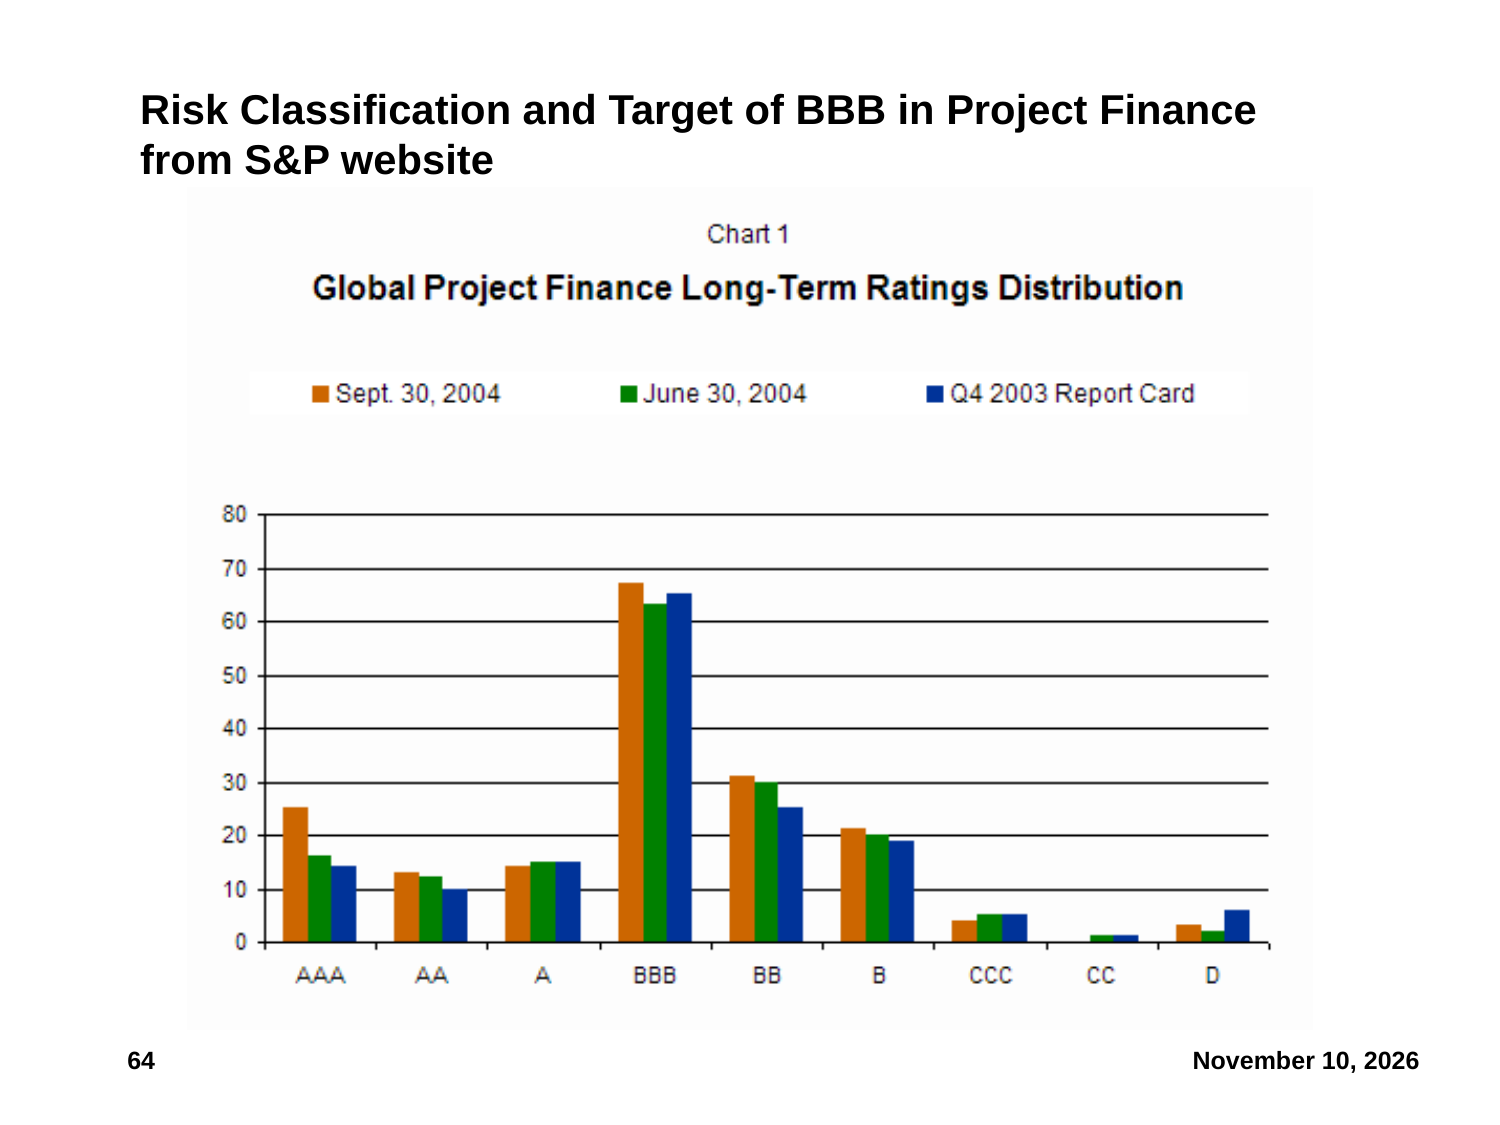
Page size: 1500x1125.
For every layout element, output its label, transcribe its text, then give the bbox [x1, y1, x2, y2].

title Risk Classification and Target of BBB in Project Finance from S&P website [124, 74, 1376, 226]
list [187, 187, 1313, 1030]
